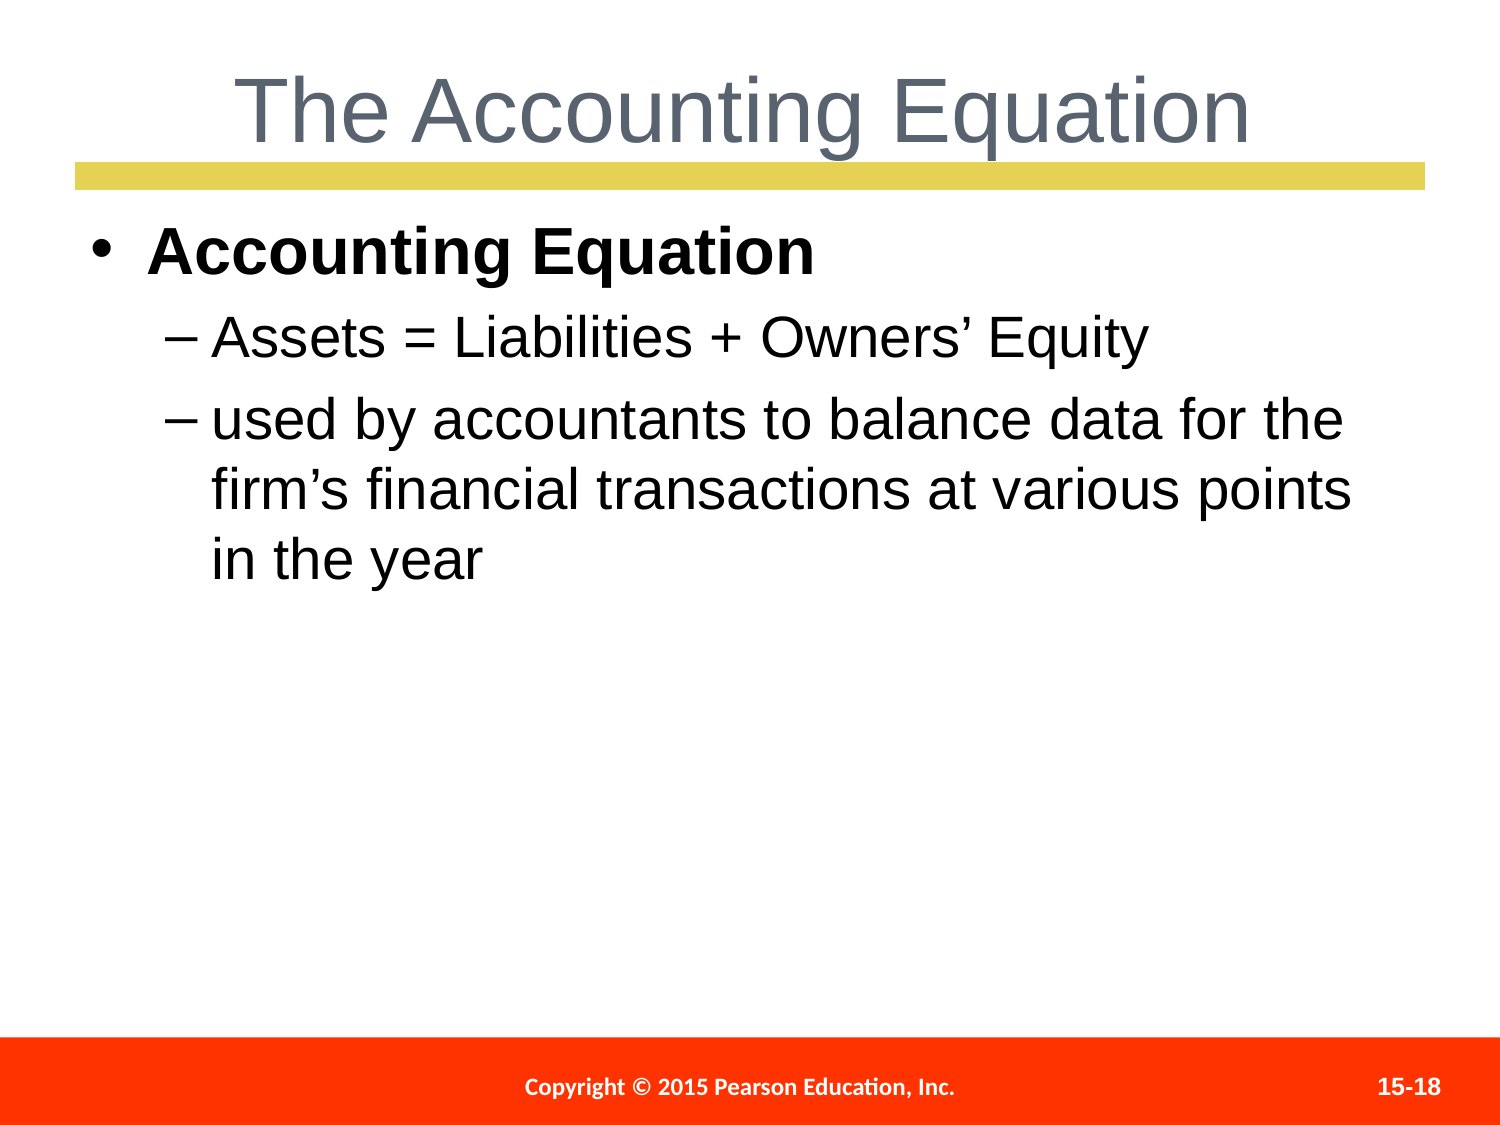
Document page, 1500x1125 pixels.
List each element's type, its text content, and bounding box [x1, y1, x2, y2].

list Accounting Equation Assets = Liabilities + Owners’ Equity used by accountants to balance data for the firm’s financial transactions at various points in the year [74, 199, 1426, 1006]
title The Accounting Equation [49, 12, 1438, 201]
